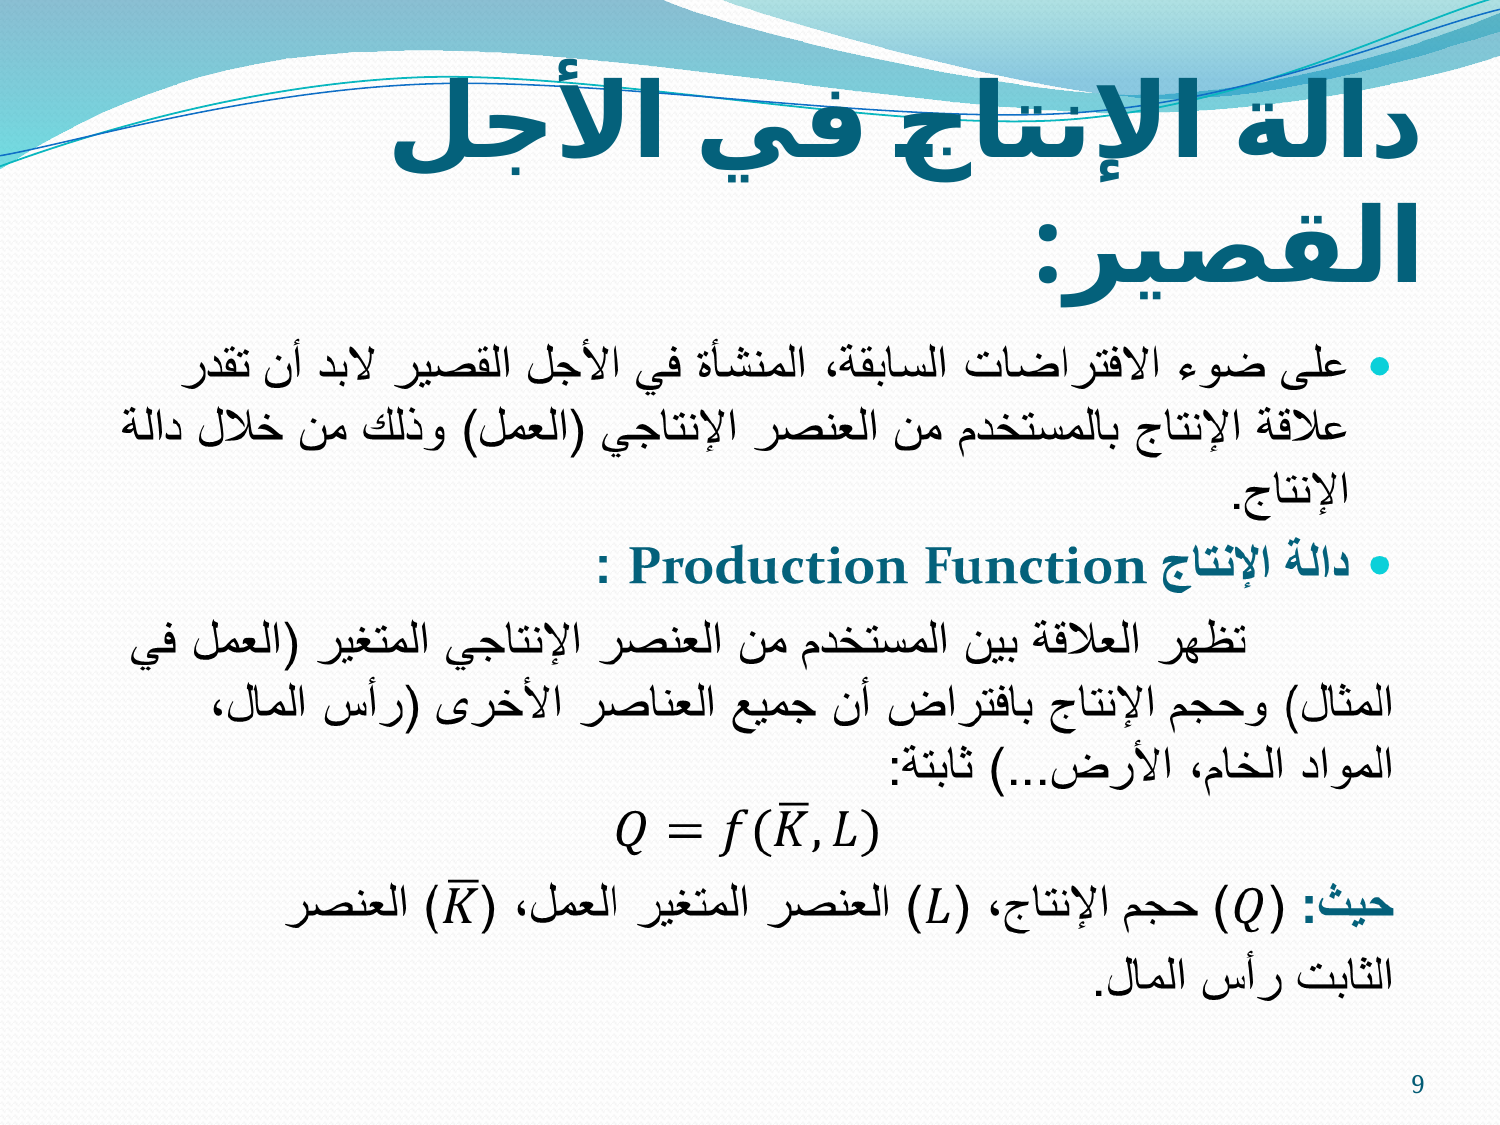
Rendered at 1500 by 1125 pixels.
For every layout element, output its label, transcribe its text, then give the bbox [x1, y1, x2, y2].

title دالة الإنتاج في الأجل القصير: [75, 115, 1425, 303]
list [75, 317, 1425, 1038]
slide_number 9 [1299, 1042, 1425, 1103]
